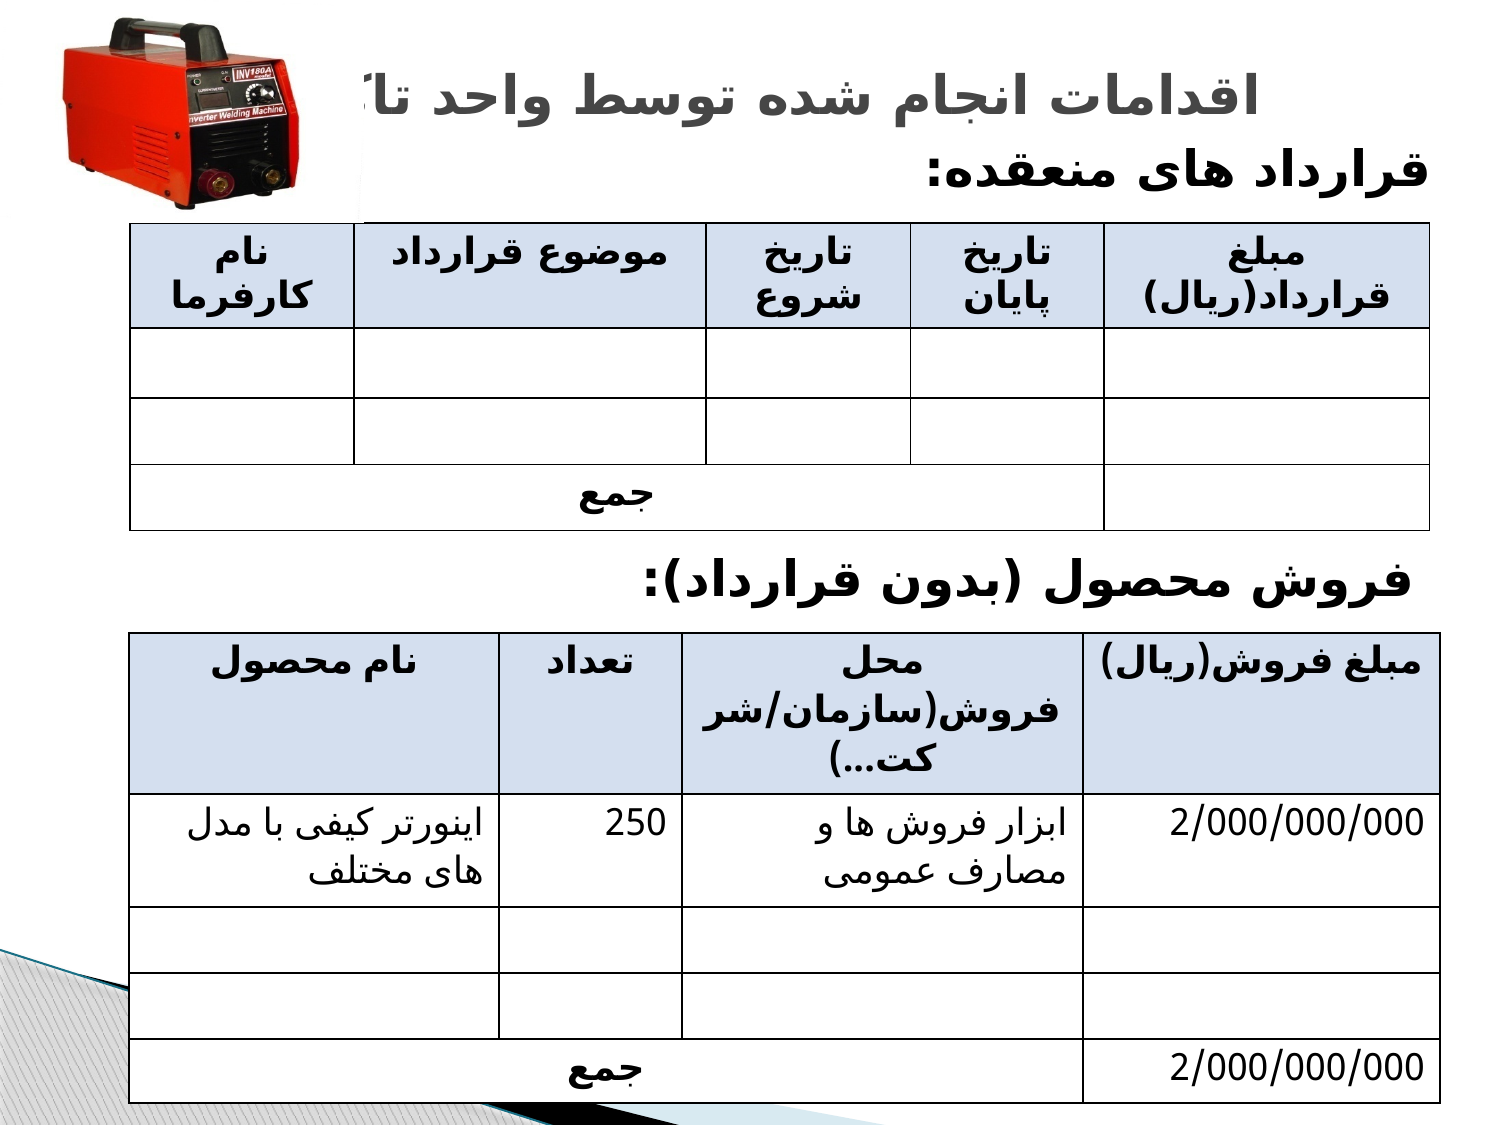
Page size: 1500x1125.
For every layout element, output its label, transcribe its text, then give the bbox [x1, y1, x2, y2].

table_header موضوع قرارداد [355, 224, 705, 327]
table_cell ابزار فروش ها و مصارف عمومی [683, 795, 1082, 906]
table_cell [911, 399, 1103, 464]
table_cell 2/000/000/000 [1084, 1040, 1439, 1102]
table_cell [683, 908, 1082, 972]
table_cell 2/000/000/000 [1084, 795, 1439, 906]
list قرارداد های منعقده: فروش محصول (بدون قرارداد): [75, 128, 1465, 1125]
table_cell [1105, 465, 1429, 530]
picture [0, 0, 364, 223]
table_cell [1084, 974, 1439, 1038]
table_header نام محصول [130, 634, 498, 793]
table_cell [500, 974, 681, 1038]
table_header تعداد [500, 634, 681, 793]
title اقدامات انجام شده توسط واحد تاکنون [369, 45, 1425, 141]
table_header تاریخ پایان [911, 224, 1103, 327]
table_cell [1105, 329, 1429, 397]
table_cell [500, 908, 681, 972]
table_cell [130, 908, 498, 972]
table_header تاریخ شروع [707, 224, 910, 327]
table_header محل فروش(سازمان/شرکت...) [683, 634, 1082, 793]
table_cell جمع [131, 465, 1103, 530]
table_header مبلغ قرارداد(ریال) [1105, 224, 1429, 327]
table_cell [683, 974, 1082, 1038]
table_cell [355, 329, 705, 397]
table_cell 250 [500, 795, 681, 906]
table_cell [1105, 399, 1429, 464]
table_cell [130, 974, 498, 1038]
table_cell [355, 399, 705, 464]
table_cell [131, 329, 353, 397]
table_cell [911, 329, 1103, 397]
table_cell [707, 399, 910, 464]
table_header نام کارفرما [131, 234, 353, 327]
table_cell [707, 329, 910, 397]
table_cell اینورتر کیفی با مدل های مختلف [130, 795, 498, 906]
table_cell [1084, 908, 1439, 972]
table_cell [131, 399, 353, 464]
table_header مبلغ فروش(ریال) [1084, 634, 1439, 793]
table_cell جمع [130, 1040, 1082, 1102]
